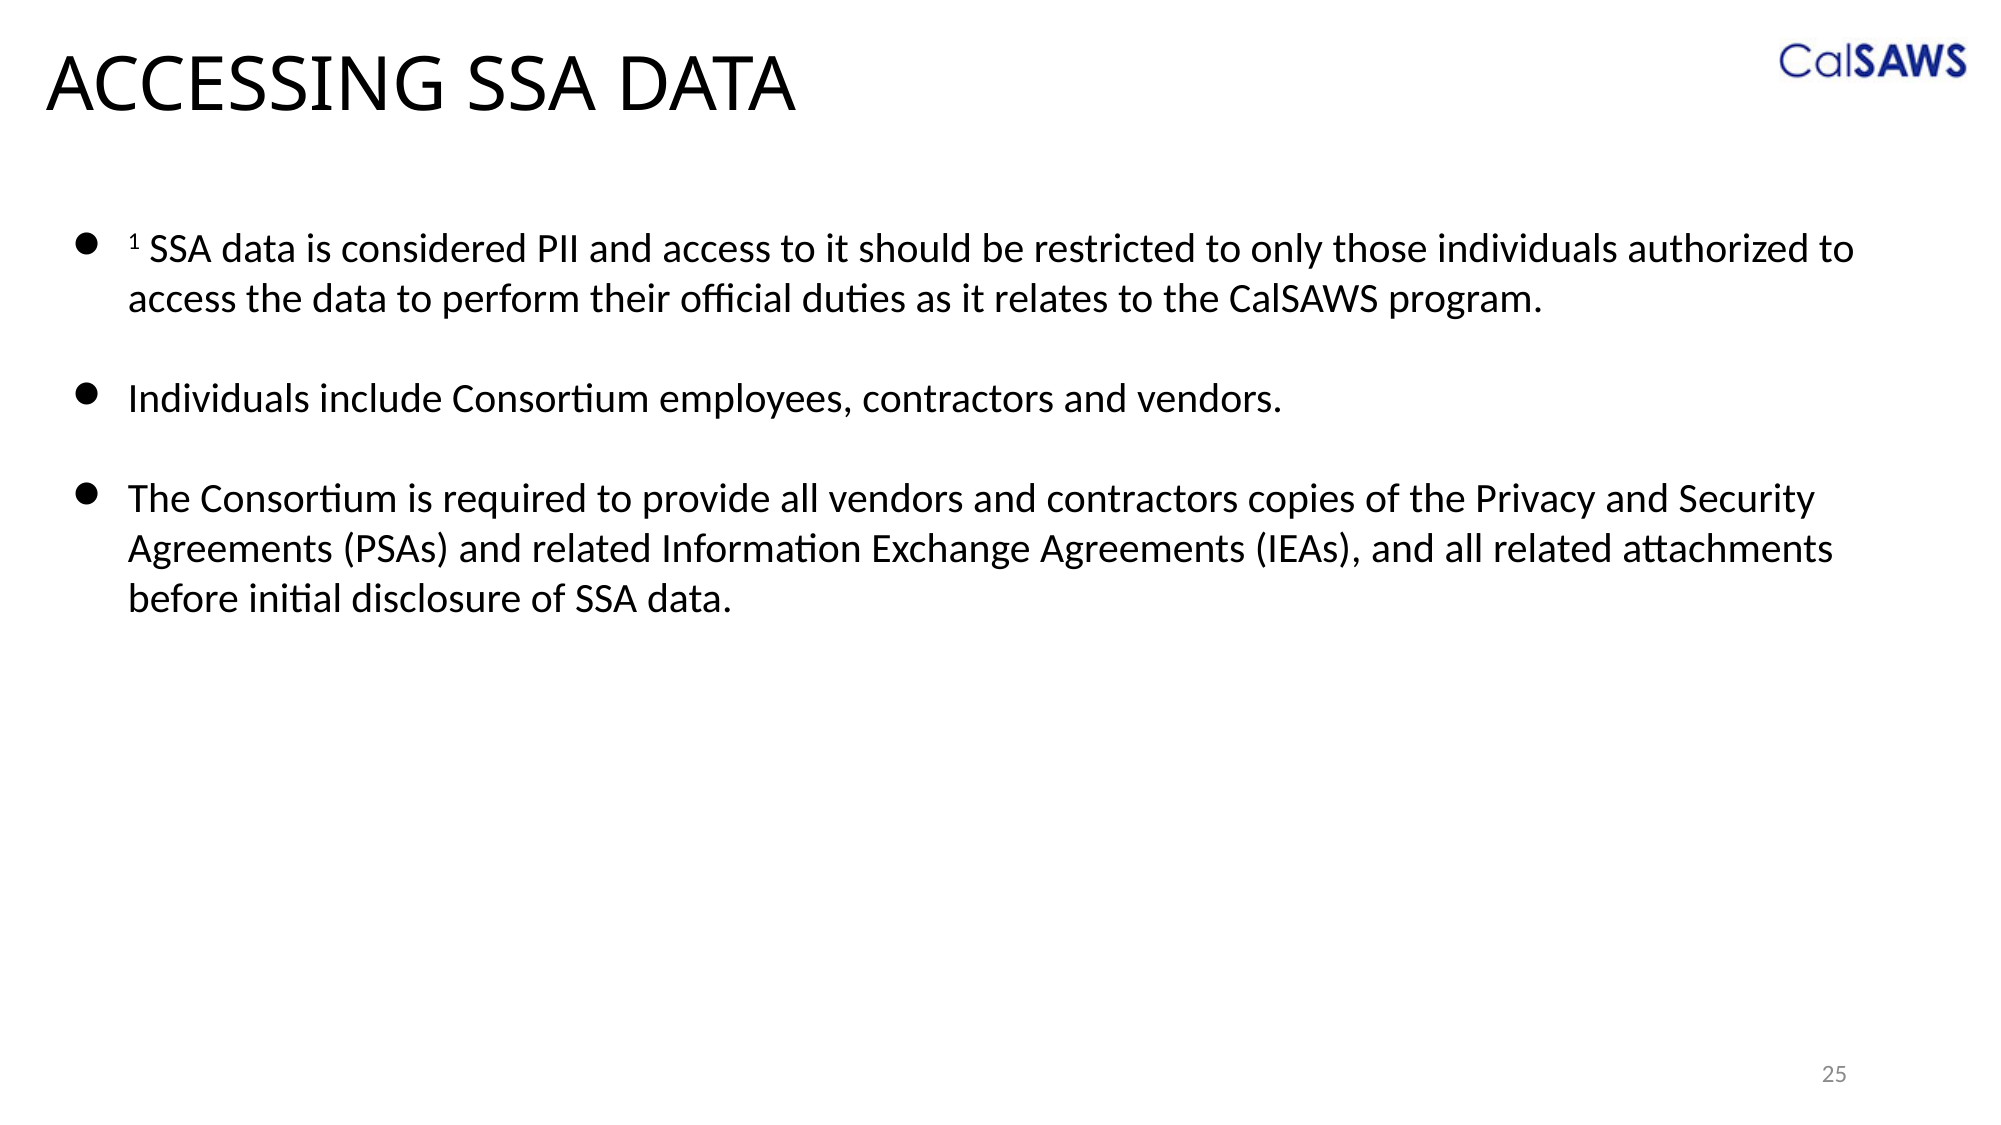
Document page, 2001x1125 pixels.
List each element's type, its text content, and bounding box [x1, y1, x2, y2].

picture [1779, 37, 1968, 83]
title ACCESSING SSA DATA [31, 37, 1568, 167]
slide_number 25 [1412, 1042, 1863, 1103]
text_box 1 SSA data is considered PII and access to it should be restricted to only those individuals authorized to access the data to perform their official duties as it relates to the CalSAWS program. Individuals include Consortium employees, contractors and vendors. The Consortium is required to provide all vendors and contractors copies of the Privacy and Security Agreements (PSAs) and related Information Exchange Agreements (IEAs), and all related attachments before initial disclosure of SSA data. [56, 213, 1933, 629]
